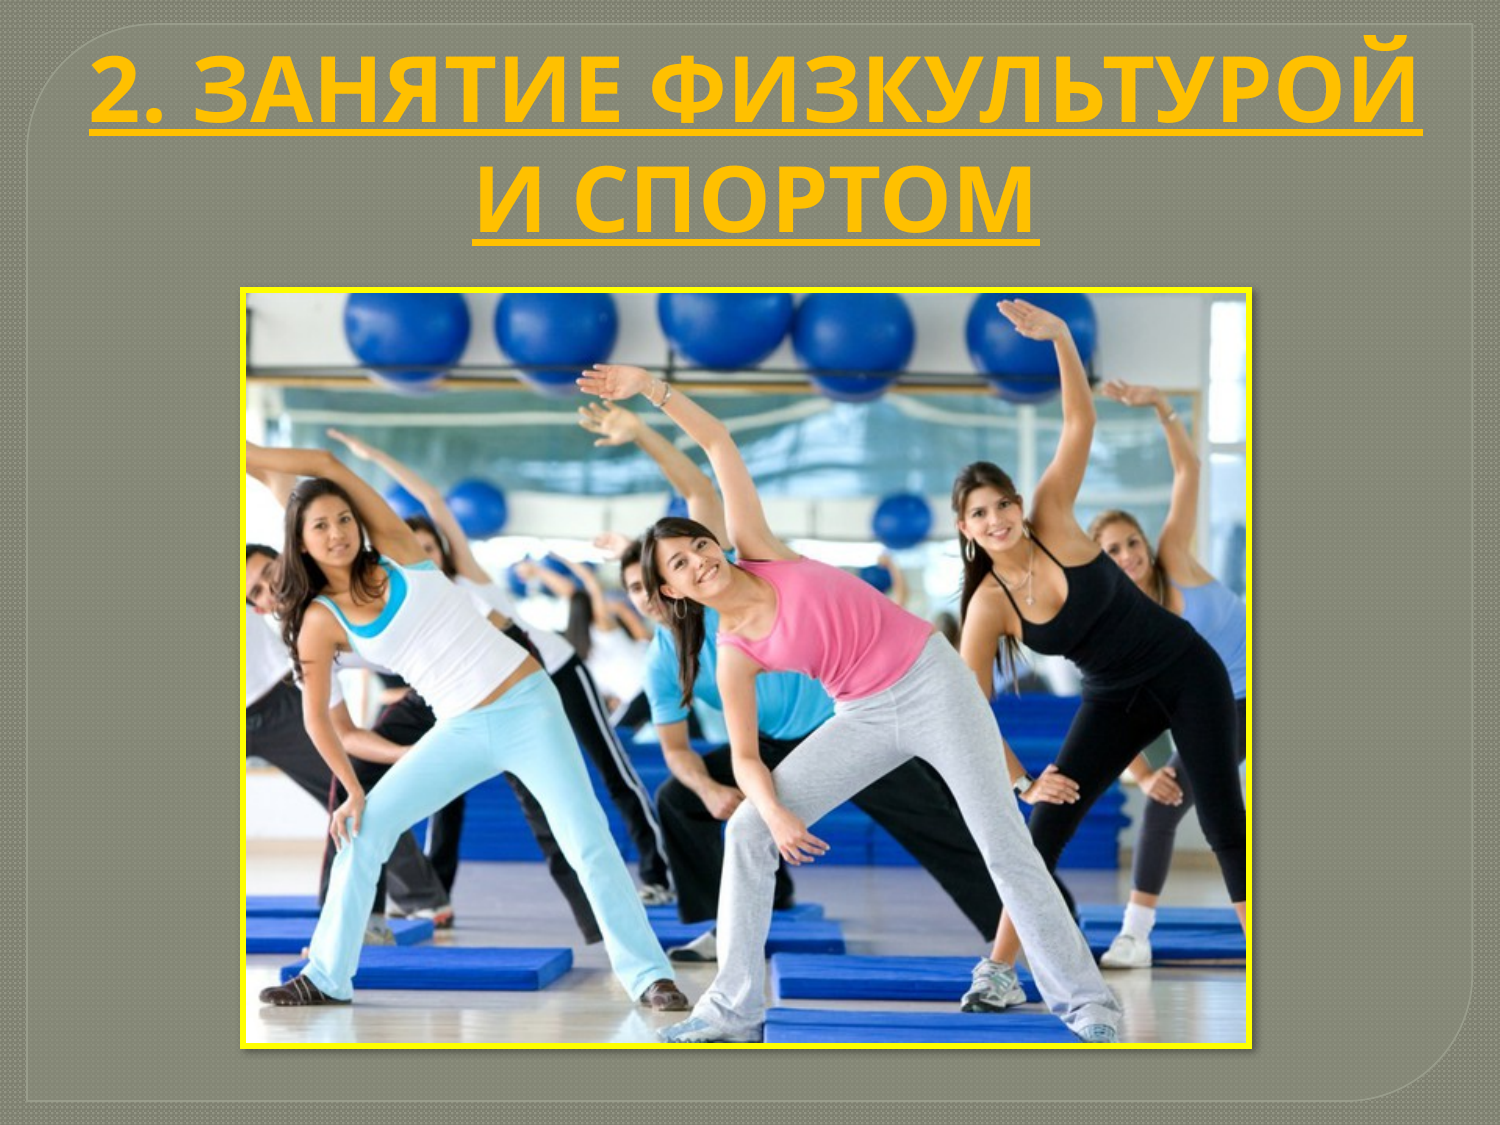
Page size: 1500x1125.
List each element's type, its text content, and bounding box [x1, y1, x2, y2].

picture [245, 292, 1247, 1044]
text_box 2. ЗАНЯТИЕ ФИЗКУЛЬТУРОЙ И СПОРТОМ [35, 23, 1477, 259]
